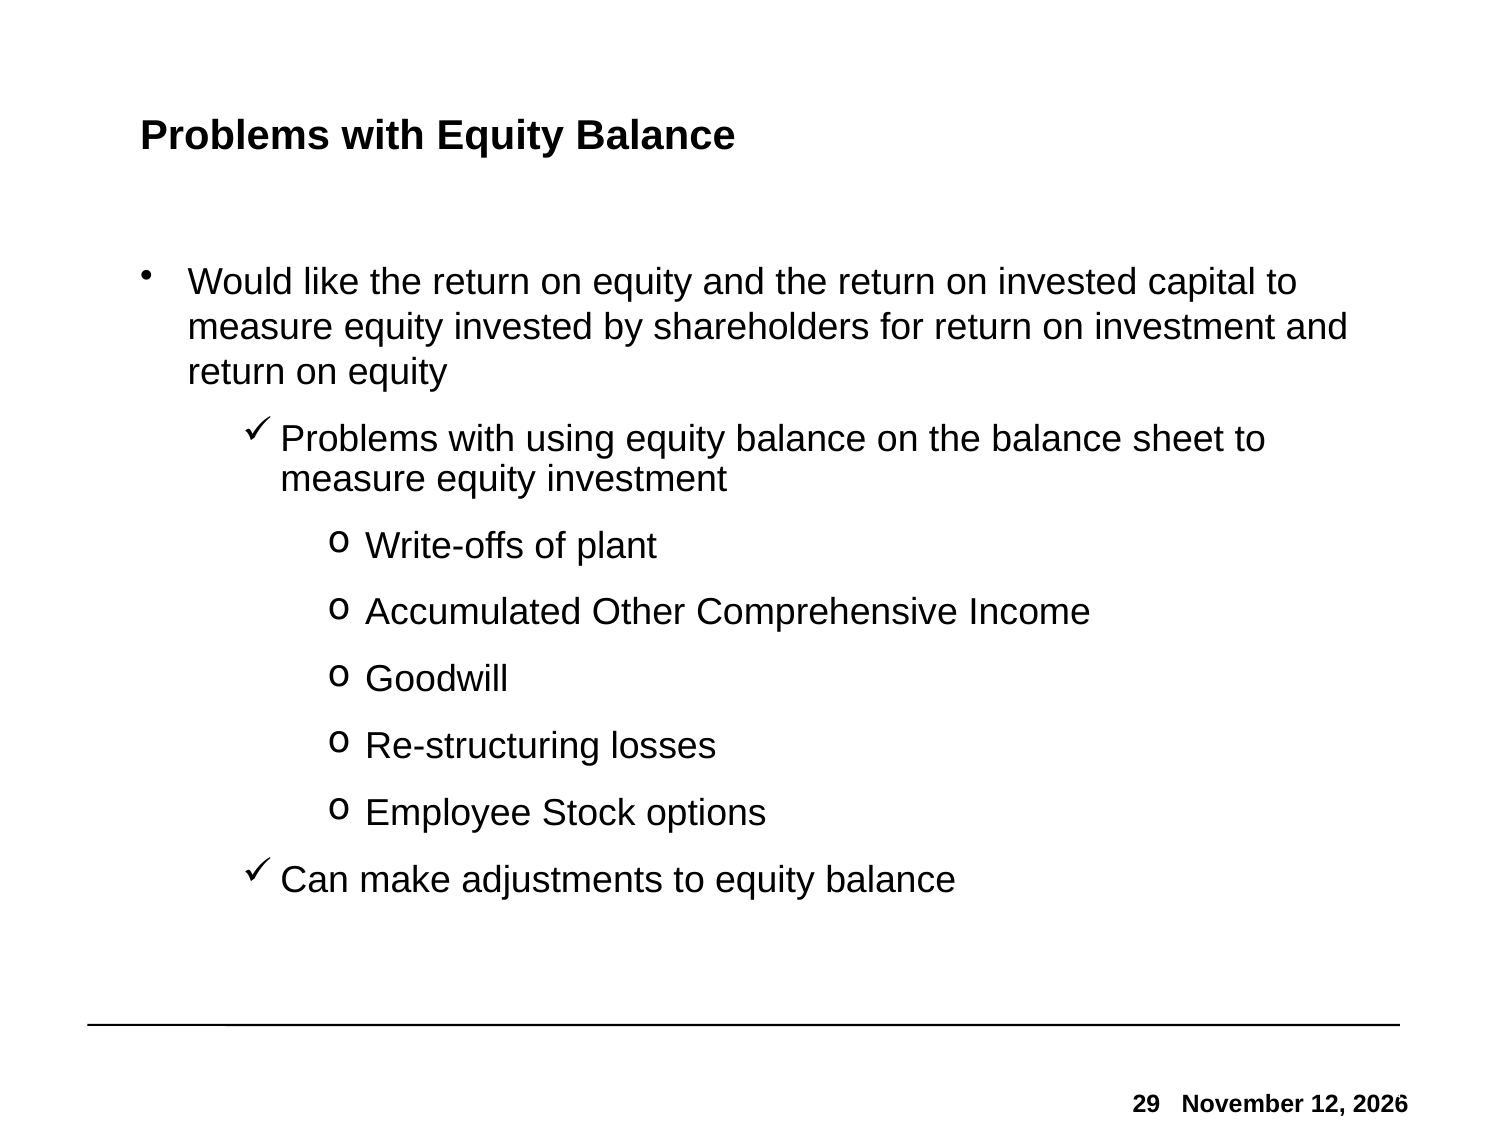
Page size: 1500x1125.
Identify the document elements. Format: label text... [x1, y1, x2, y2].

list Would like the return on equity and the return on invested capital to measure equity invested by shareholders for return on investment and return on equity Problems with using equity balance on the balance sheet to measure equity investment Write-offs of plant Accumulated Other Comprehensive Income Goodwill Re-structuring losses Employee Stock options Can make adjustments to equity balance [124, 249, 1426, 1013]
title Problems with Equity Balance [124, 99, 1401, 226]
